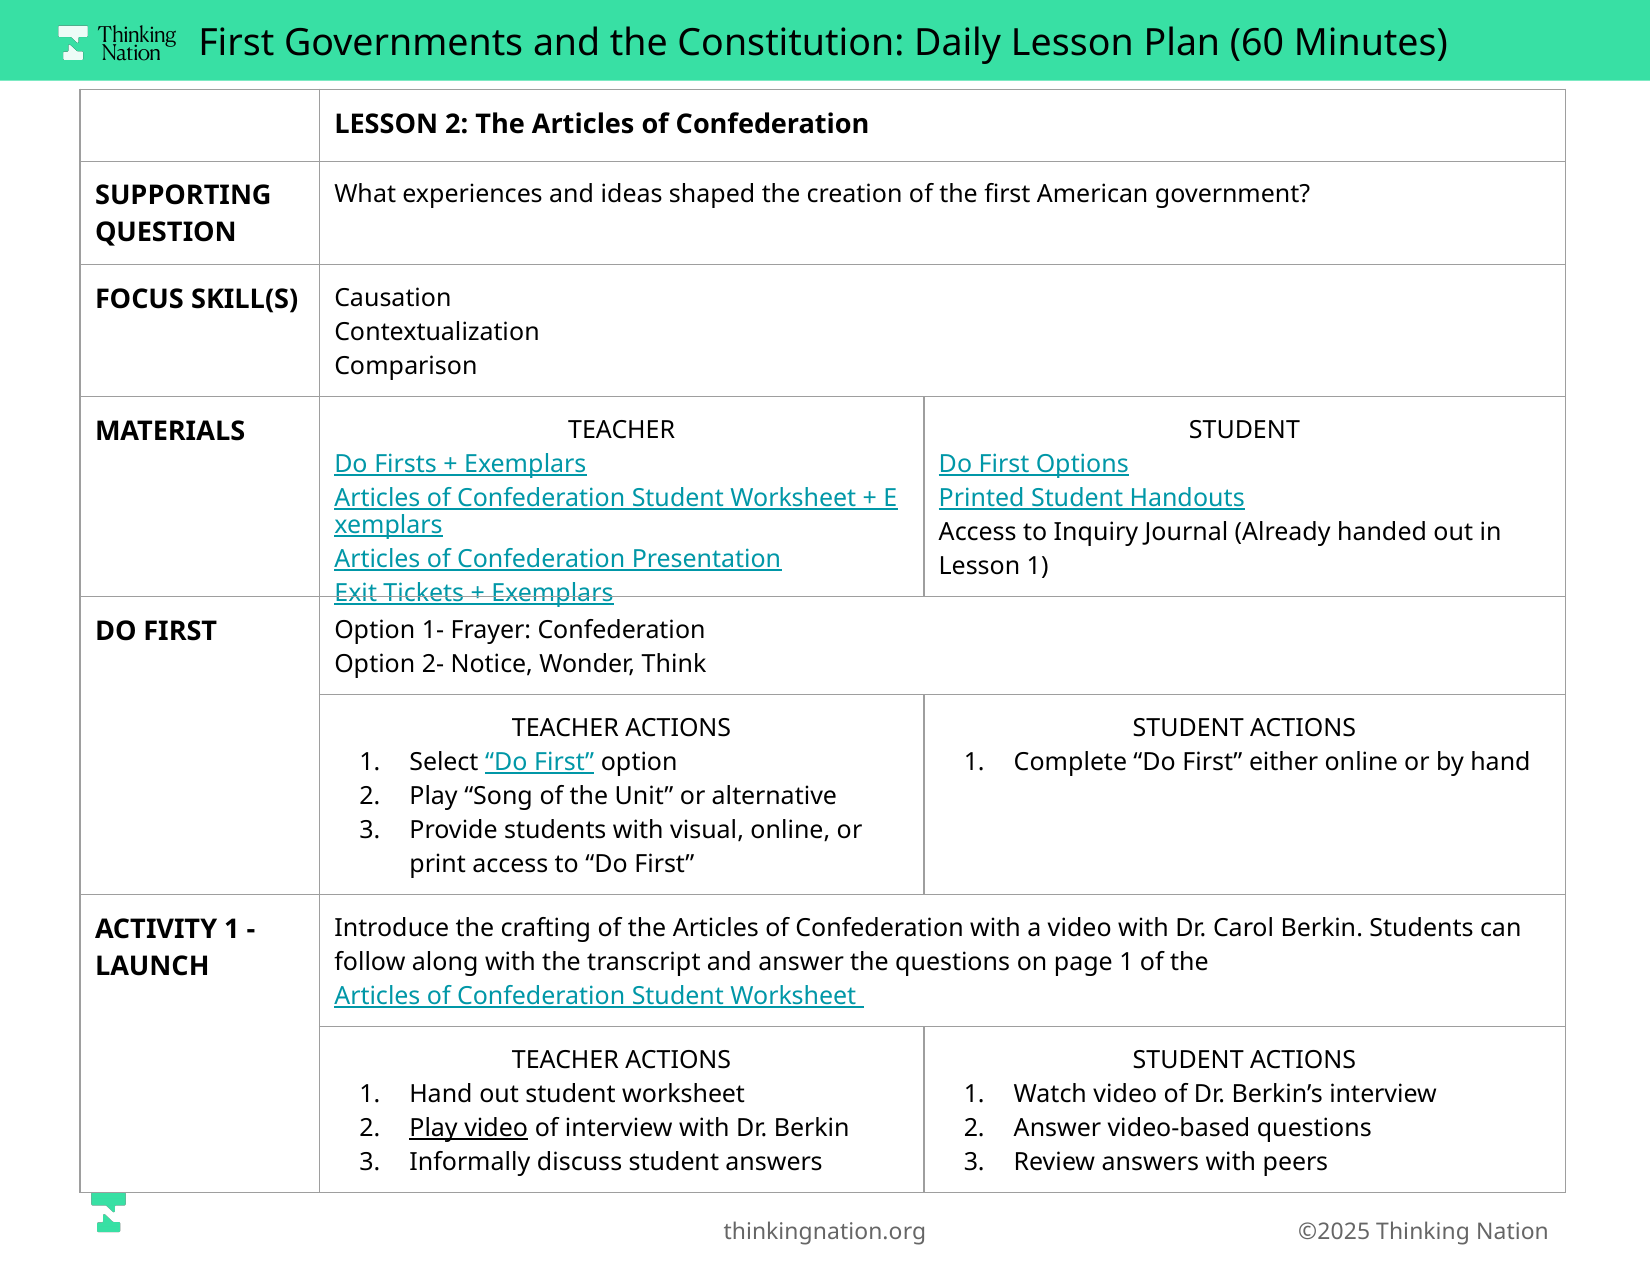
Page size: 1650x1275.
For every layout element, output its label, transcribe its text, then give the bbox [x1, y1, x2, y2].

table_cell TEACHER ACTIONS Hand out student worksheet Play video of interview with Dr. Berkin Informally discuss student answers [320, 1027, 923, 1192]
table_cell MATERIALS [81, 397, 319, 596]
table_cell STUDENT ACTIONS Watch video of Dr. Berkin’s interview Answer video-based questions Review answers with peers [925, 1027, 1565, 1192]
table_header [81, 90, 319, 161]
table_cell Introduce the crafting of the Articles of Confederation with a video with Dr. Carol Berkin. Students can follow along with the transcript and answer the questions on page 1 of the Articles of Confederation Student Worksheet [320, 895, 1565, 1026]
table_cell STUDENT Do First Options Printed Student Handouts Access to Inquiry Journal (Already handed out in Lesson 1) [925, 397, 1565, 596]
picture [45, 14, 180, 71]
table_cell Causation Contextualization Comparison [320, 265, 1565, 396]
table_cell Option 1- Frayer: Confederation Option 2- Notice, Wonder, Think [320, 597, 1565, 694]
table_cell TEACHER ACTIONS Select “Do First” option Play “Song of the Unit” or alternative Provide students with visual, online, or print access to “Do First” [320, 695, 923, 894]
table_header LESSON 2: The Articles of Confederation [320, 90, 1565, 161]
text_box First Governments and the Constitution: Daily Lesson Plan (60 Minutes) [0, 0, 1650, 81]
table_cell DO FIRST [81, 597, 319, 894]
table_cell SUPPORTING QUESTION [81, 162, 319, 264]
table_cell STUDENT ACTIONS Complete “Do First” either online or by hand [925, 695, 1565, 894]
table_cell What experiences and ideas shaped the creation of the first American government? [320, 162, 1565, 264]
table_cell ACTIVITY 1 - LAUNCH [81, 895, 319, 1192]
table_cell TEACHER Do Firsts + Exemplars Articles of Confederation Student Worksheet + Exemplars Articles of Confederation Presentation Exit Tickets + Exemplars [320, 397, 923, 596]
text_box ©2025 Thinking Nation [1174, 1200, 1566, 1240]
text_box thinkingnation.org [629, 1200, 1021, 1240]
table_cell FOCUS SKILL(S) [81, 265, 319, 396]
picture [80, 1184, 136, 1240]
